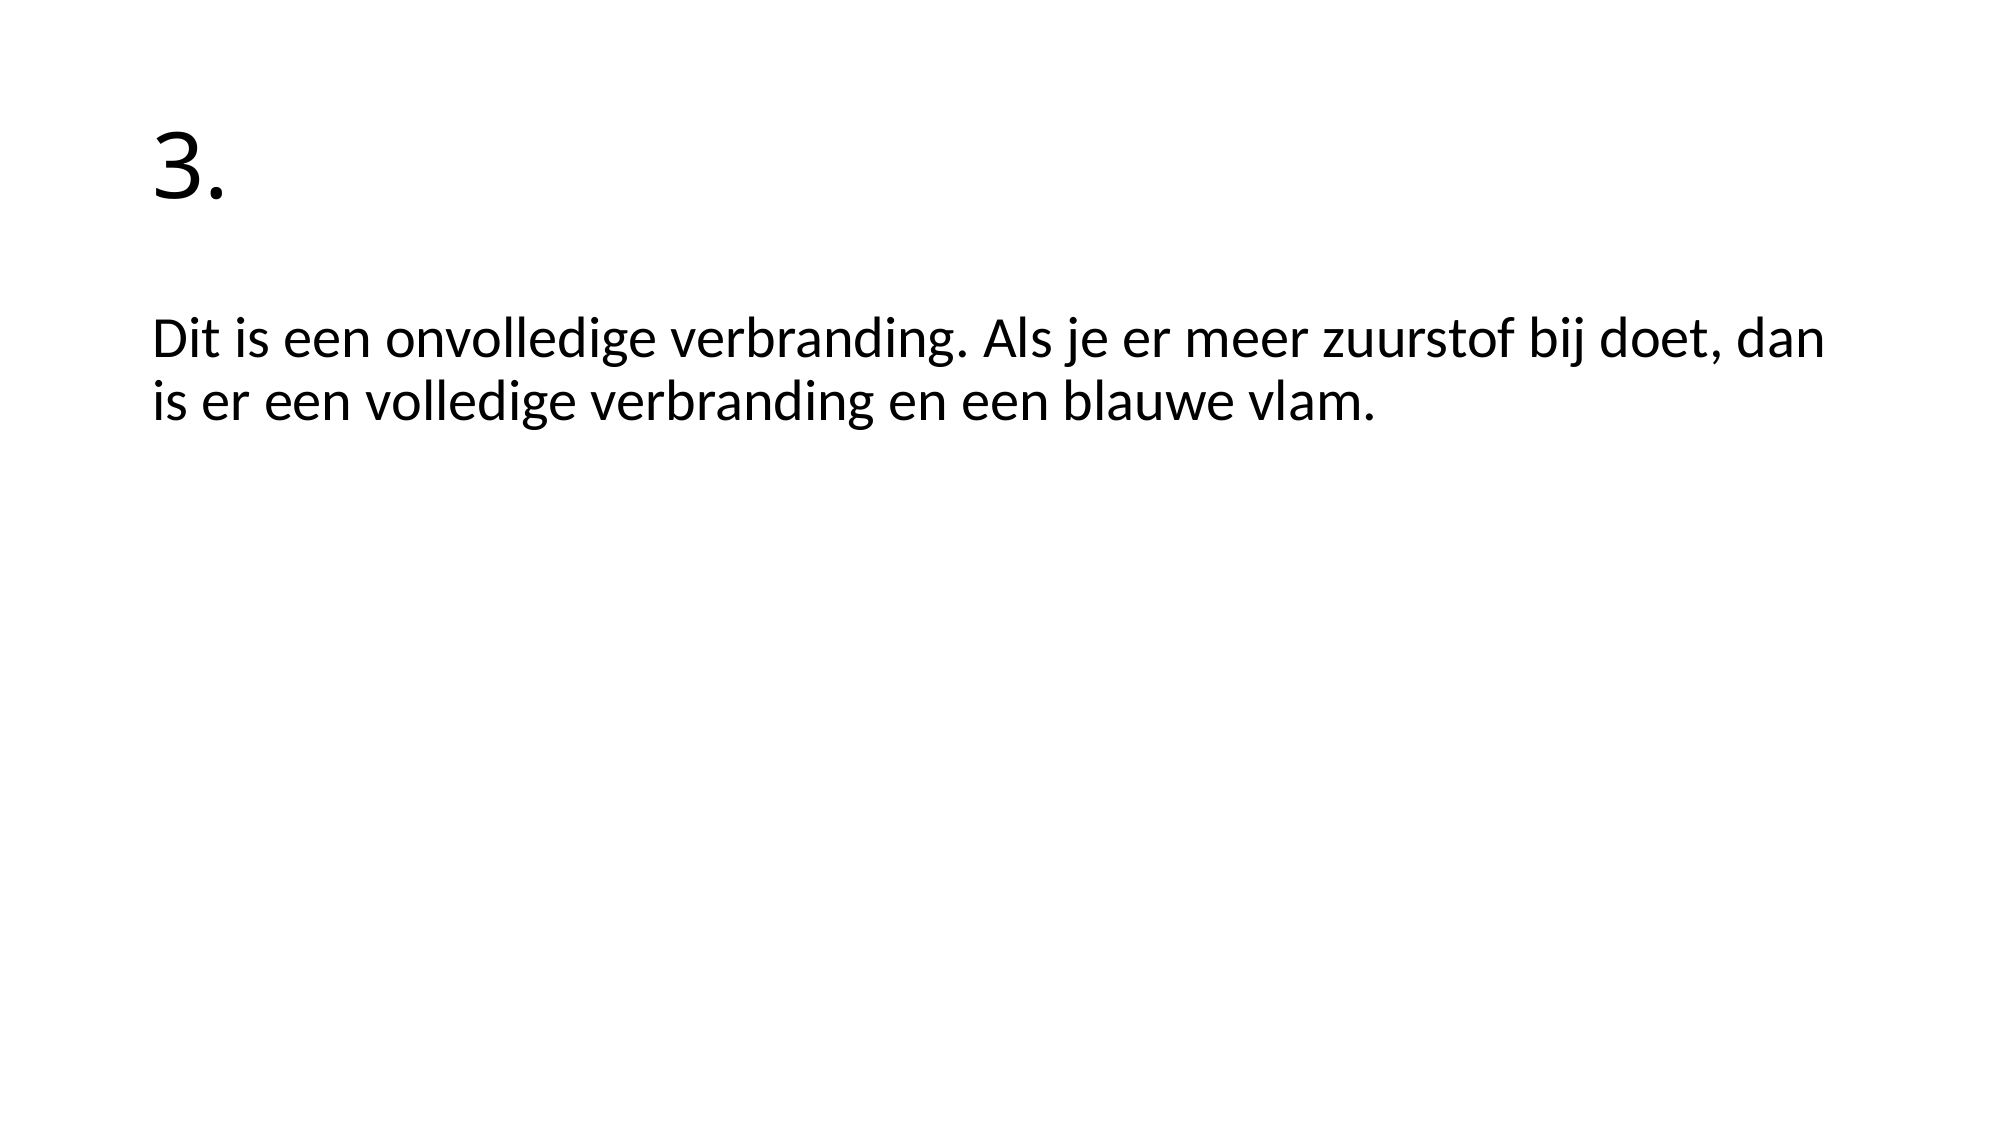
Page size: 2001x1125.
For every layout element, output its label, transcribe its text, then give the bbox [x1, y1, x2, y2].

list Dit is een onvolledige verbranding. Als je er meer zuurstof bij doet, dan is er een volledige verbranding en een blauwe vlam. [137, 299, 1863, 1014]
title 3. [137, 59, 1863, 278]
